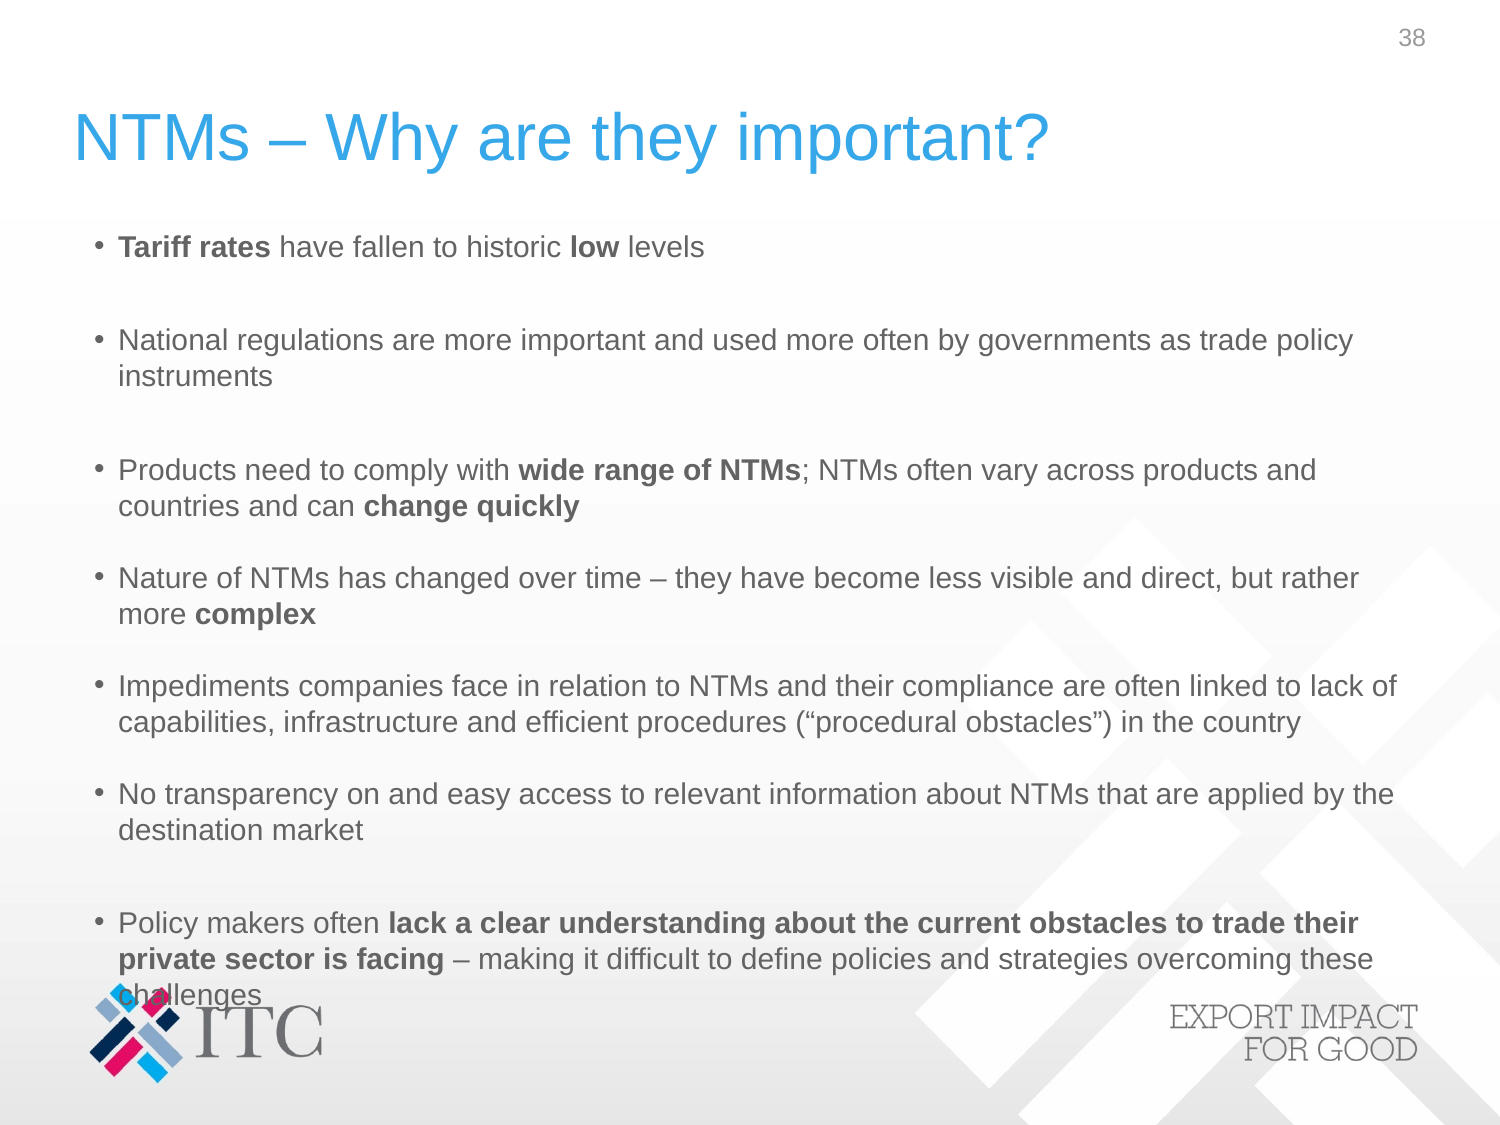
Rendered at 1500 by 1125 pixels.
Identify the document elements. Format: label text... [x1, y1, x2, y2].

list Tariff rates have fallen to historic low levels National regulations are more important and used more often by governments as trade policy instruments Products need to comply with wide range of NTMs; NTMs often vary across products and countries and can change quickly Nature of NTMs has changed over time – they have become less visible and direct, but rather more complex Impediments companies face in relation to NTMs and their compliance are often linked to lack of capabilities, infrastructure and efficient procedures (“procedural obstacles”) in the country No transparency on and easy access to relevant information about NTMs that are applied by the destination market Policy makers often lack a clear understanding about the current obstacles to trade their private sector is facing – making it difficult to define policies and strategies overcoming these challenges [29, 219, 1424, 1026]
slide_number 38 [1335, 6, 1442, 67]
picture [0, 0, 1500, 1125]
title NTMs – Why are they important? [58, 86, 1448, 294]
